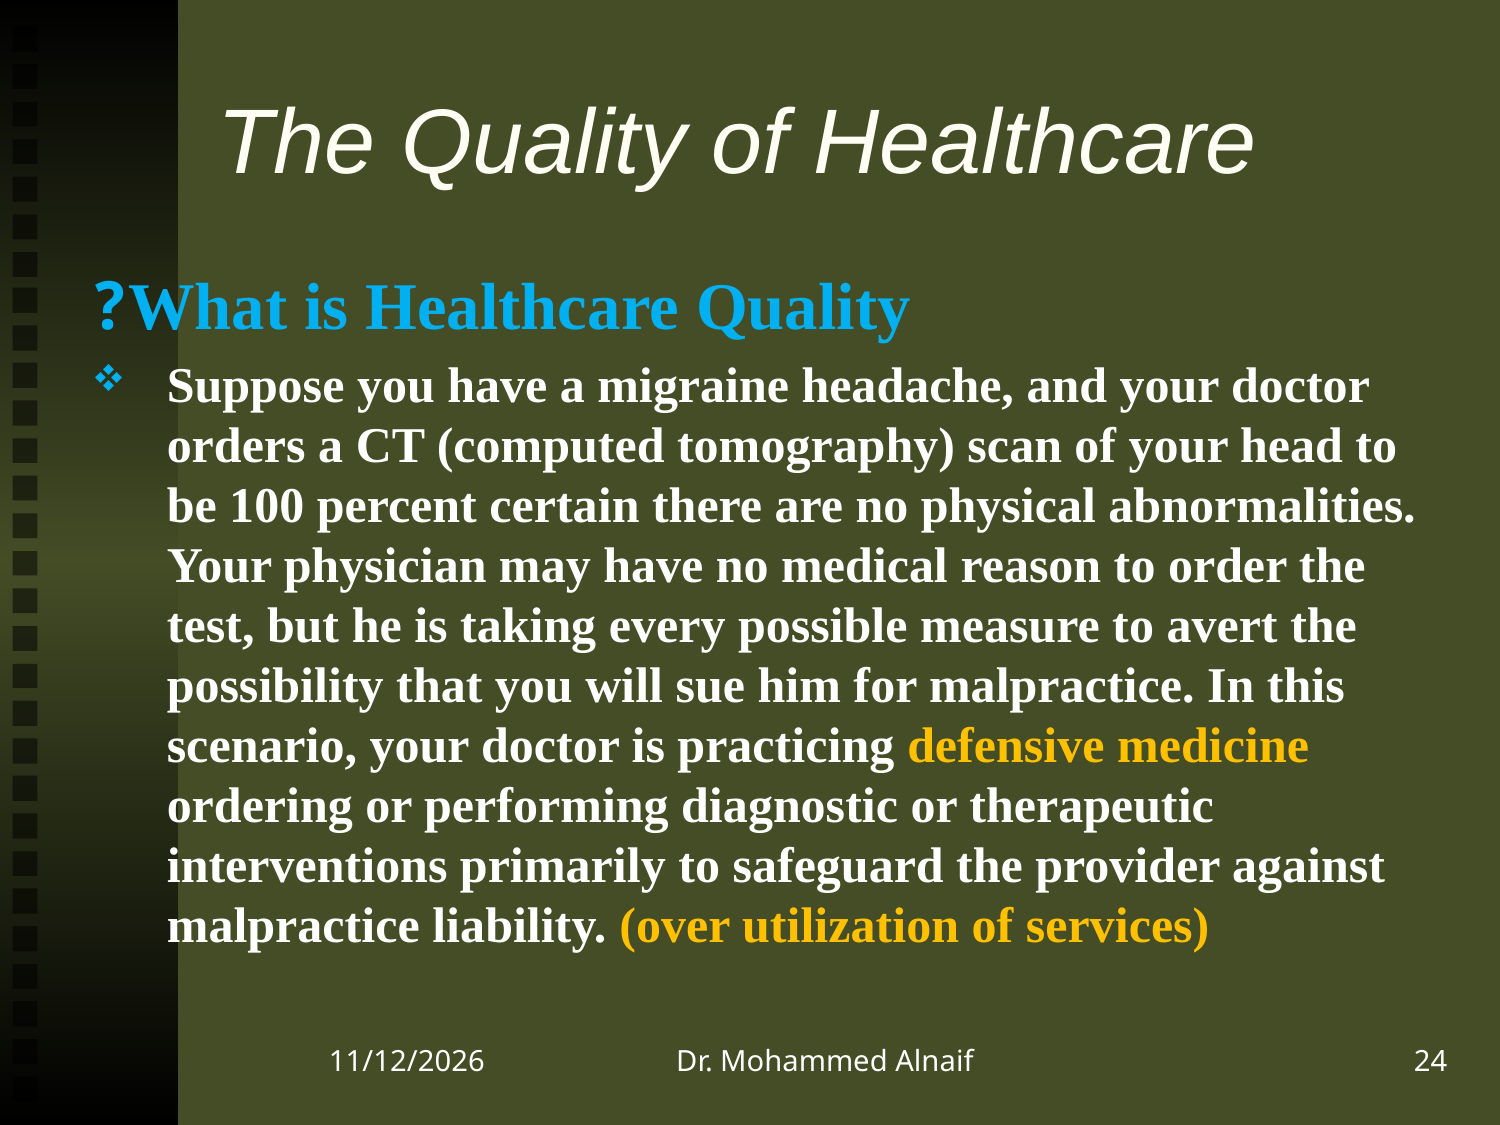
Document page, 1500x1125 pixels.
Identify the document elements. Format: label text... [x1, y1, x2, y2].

footer Dr. Mohammed Alnaif [587, 1024, 1063, 1101]
subtitle What is Healthcare Quality? Suppose you have a migraine headache, and your doctor orders a CT (computed tomography) scan of your head to be 100 percent certain there are no physical abnormalities. Your physician may have no medical reason to order the test, but he is taking every possible measure to avert the possibility that you will sue him for malpractice. In this scenario, your doctor is practicing defensive medicine ordering or performing diagnostic or therapeutic interventions primarily to safeguard the provider against malpractice liability. (over utilization of services) [76, 255, 1448, 1000]
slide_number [187, 1024, 501, 1101]
slide_number 24 [1149, 1024, 1463, 1101]
title The Quality of Healthcare [100, 42, 1376, 231]
